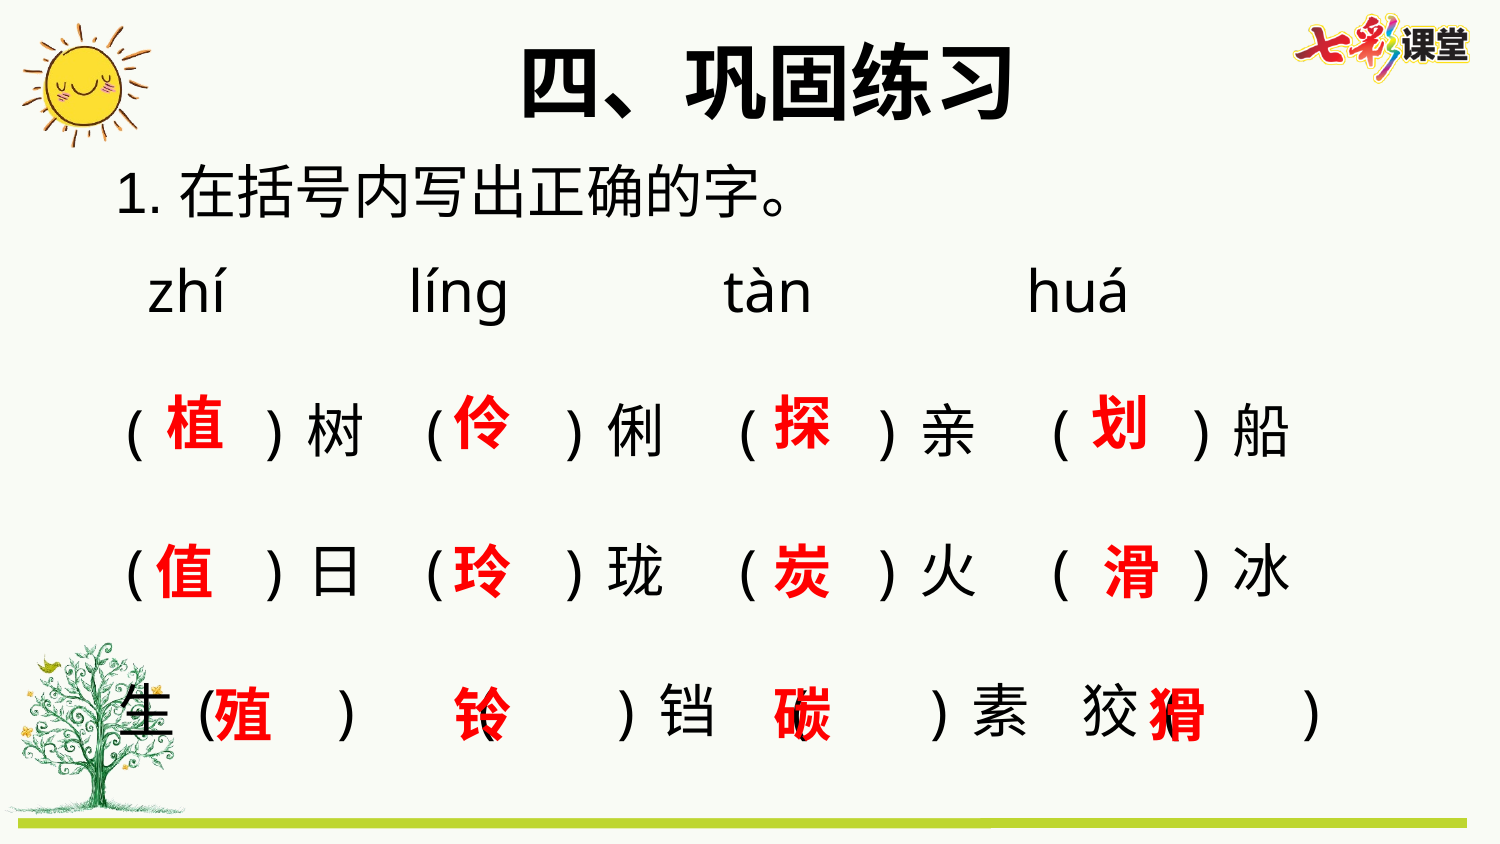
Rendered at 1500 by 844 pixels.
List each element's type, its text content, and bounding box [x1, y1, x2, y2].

picture [0, 0, 173, 172]
text_box 滑 [1088, 527, 1155, 613]
text_box 猾 [1133, 670, 1201, 756]
text_box 探 [758, 379, 826, 464]
text_box 碳 [758, 670, 835, 756]
text_box 划 [1076, 379, 1144, 464]
text_box 铃 [439, 670, 506, 756]
text_box 炭 [758, 527, 826, 613]
text_box 殖 [199, 670, 266, 756]
picture [1291, 9, 1472, 87]
text_box 伶 [439, 379, 506, 464]
text_box 玲 [439, 527, 506, 613]
text_box 四、巩固练习 [503, 23, 1033, 138]
text_box 1.在括号内写出正确的字。 [100, 147, 834, 233]
text_box zhí líng tàn huá ( )树 ( )俐 ( )亲 ( )船 ( )日 ( )珑 ( )火 ( )冰 生( ) ( )铛 ( )素 狡( ) [102, 246, 1398, 751]
text_box 值 [140, 527, 219, 613]
picture [0, 608, 1467, 844]
text_box 植 [151, 379, 229, 464]
